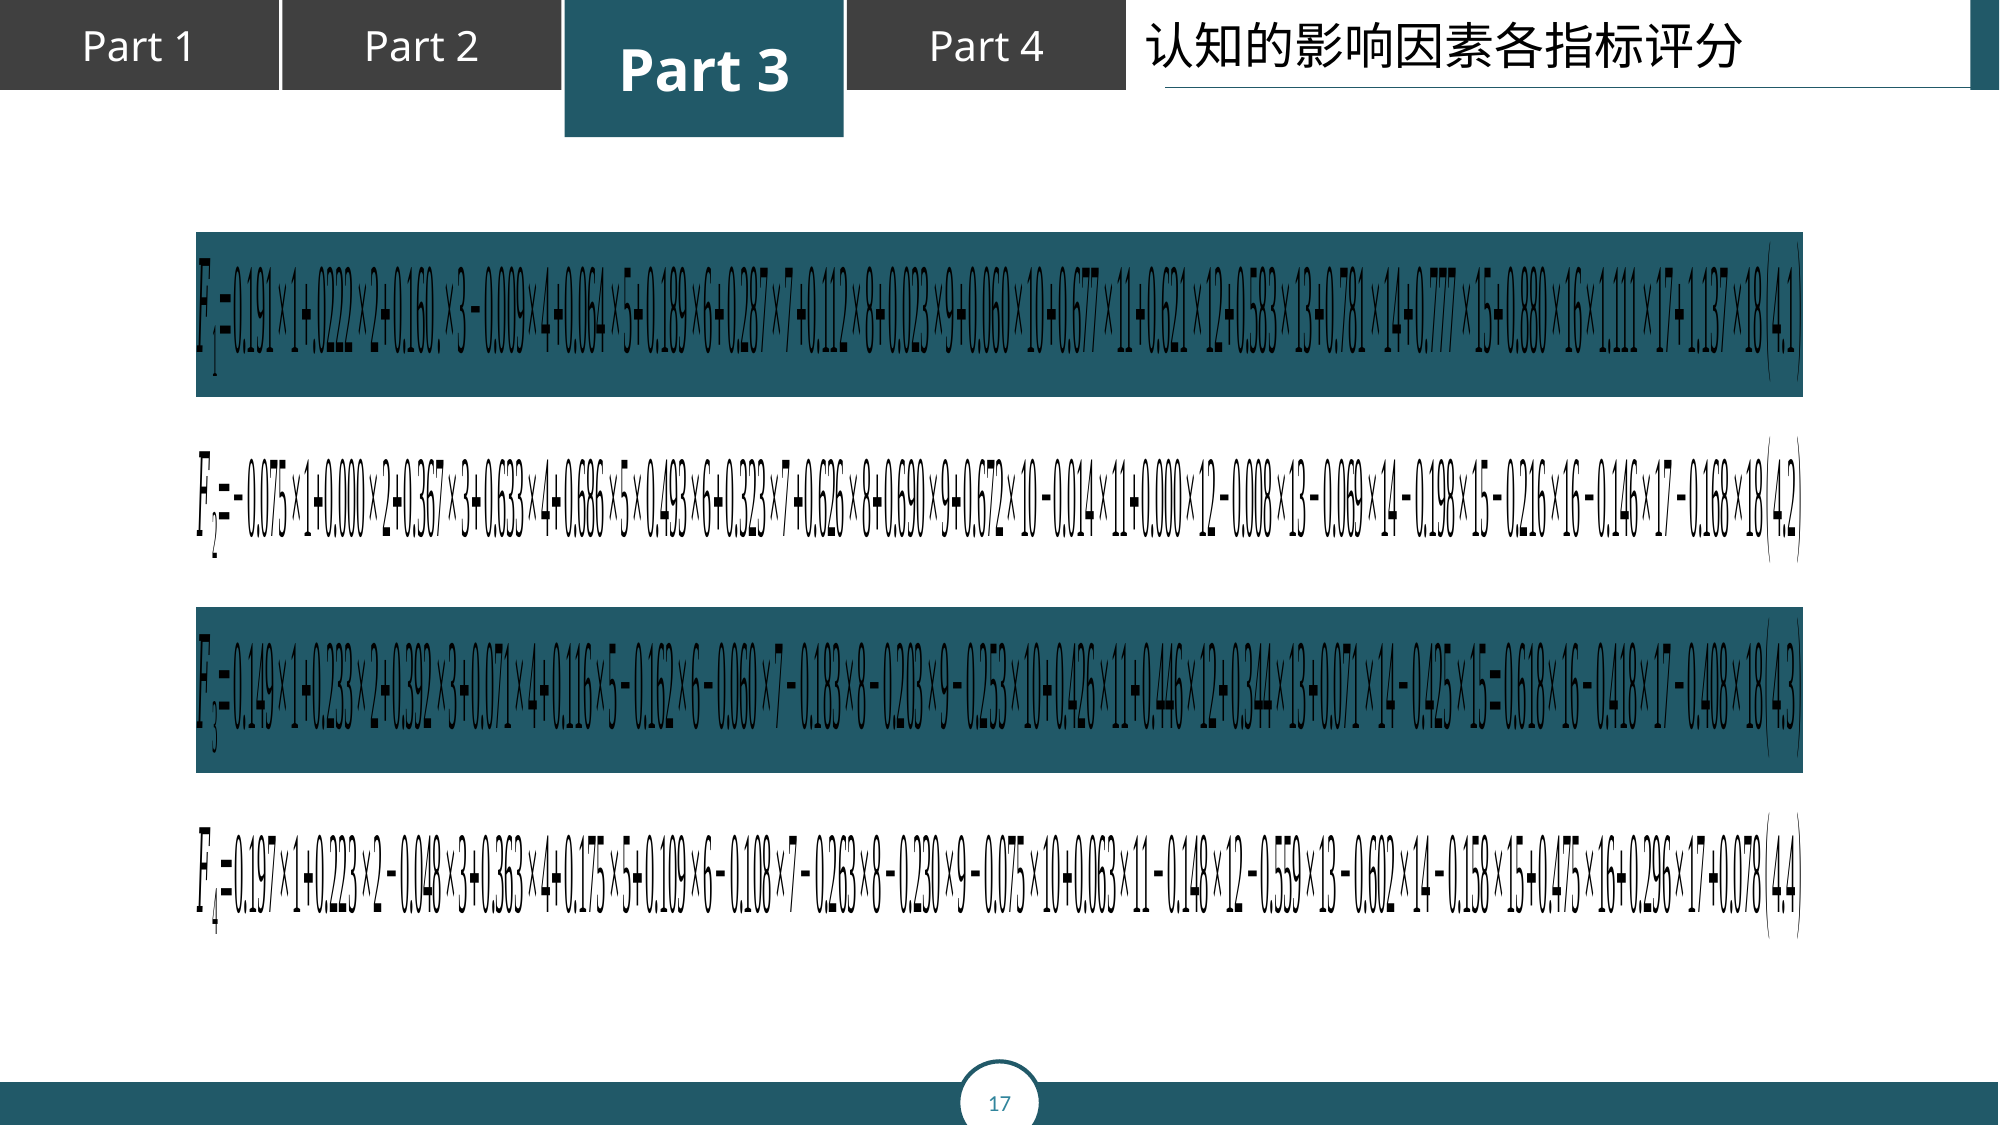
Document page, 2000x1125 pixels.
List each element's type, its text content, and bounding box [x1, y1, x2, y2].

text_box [196, 231, 1804, 953]
text_box 认知的影响因素各指标评分 [1129, 7, 1957, 82]
